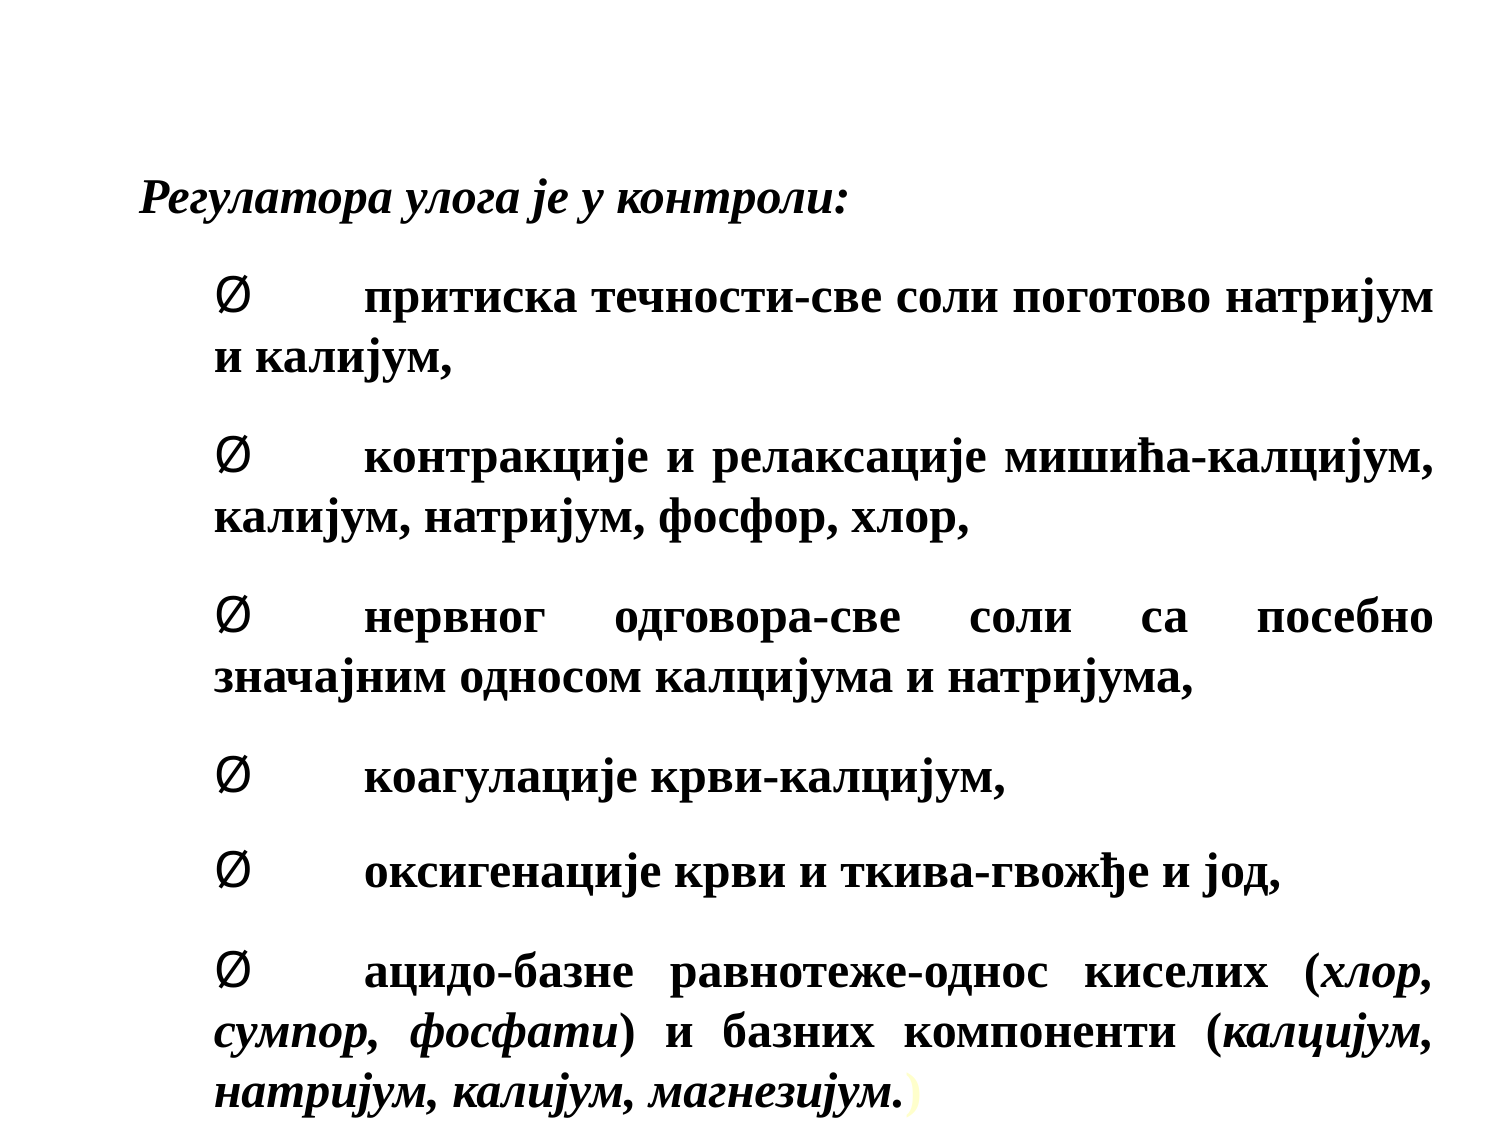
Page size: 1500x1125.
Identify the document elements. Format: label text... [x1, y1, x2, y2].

text_box Регулатора улога је у контроли: Ø притиска течности-све соли поготово натријум и калијум, Ø контракције и релаксације мишића-калцијум, калијум, натријум, фосфор, хлор, Ø нервног одговора-све соли са посебно значајним односом калцијума и натријума, Ø коагулације крви-калцијум, Ø оксигенације крви и ткива-гвожђе и јод, Ø ацидо-базне равнотеже-однос киселих (хлор, сумпор, фосфати) и базних компоненти (калцијум, натријум, калијум, магнезијум.) [123, 155, 1449, 1125]
